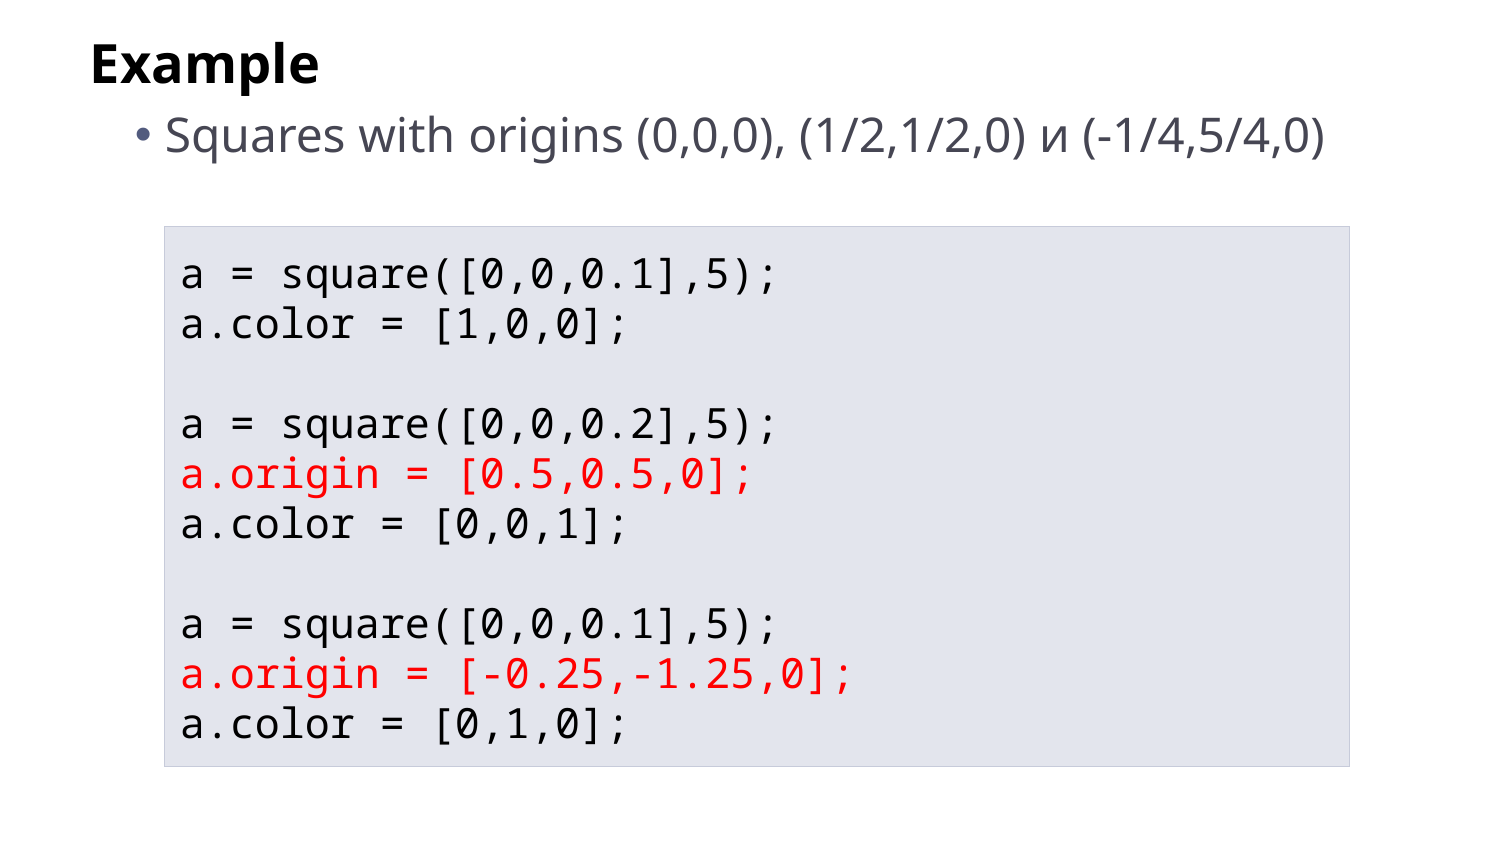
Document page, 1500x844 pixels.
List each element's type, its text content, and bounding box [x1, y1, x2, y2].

list Example Squares with origins (0,0,0), (1/2,1/2,0) и (-1/4,5/4,0) [75, 21, 1475, 835]
text_box a = square([0,0,0.1],5); a.color = [1,0,0]; a = square([0,0,0.2],5); a.origin = [0.5,0.5,0]; a.color = [0,0,1]; a = square([0,0,0.1],5); a.origin = [-0.25,-1.25,0]; a.color = [0,1,0]; [164, 226, 1350, 767]
